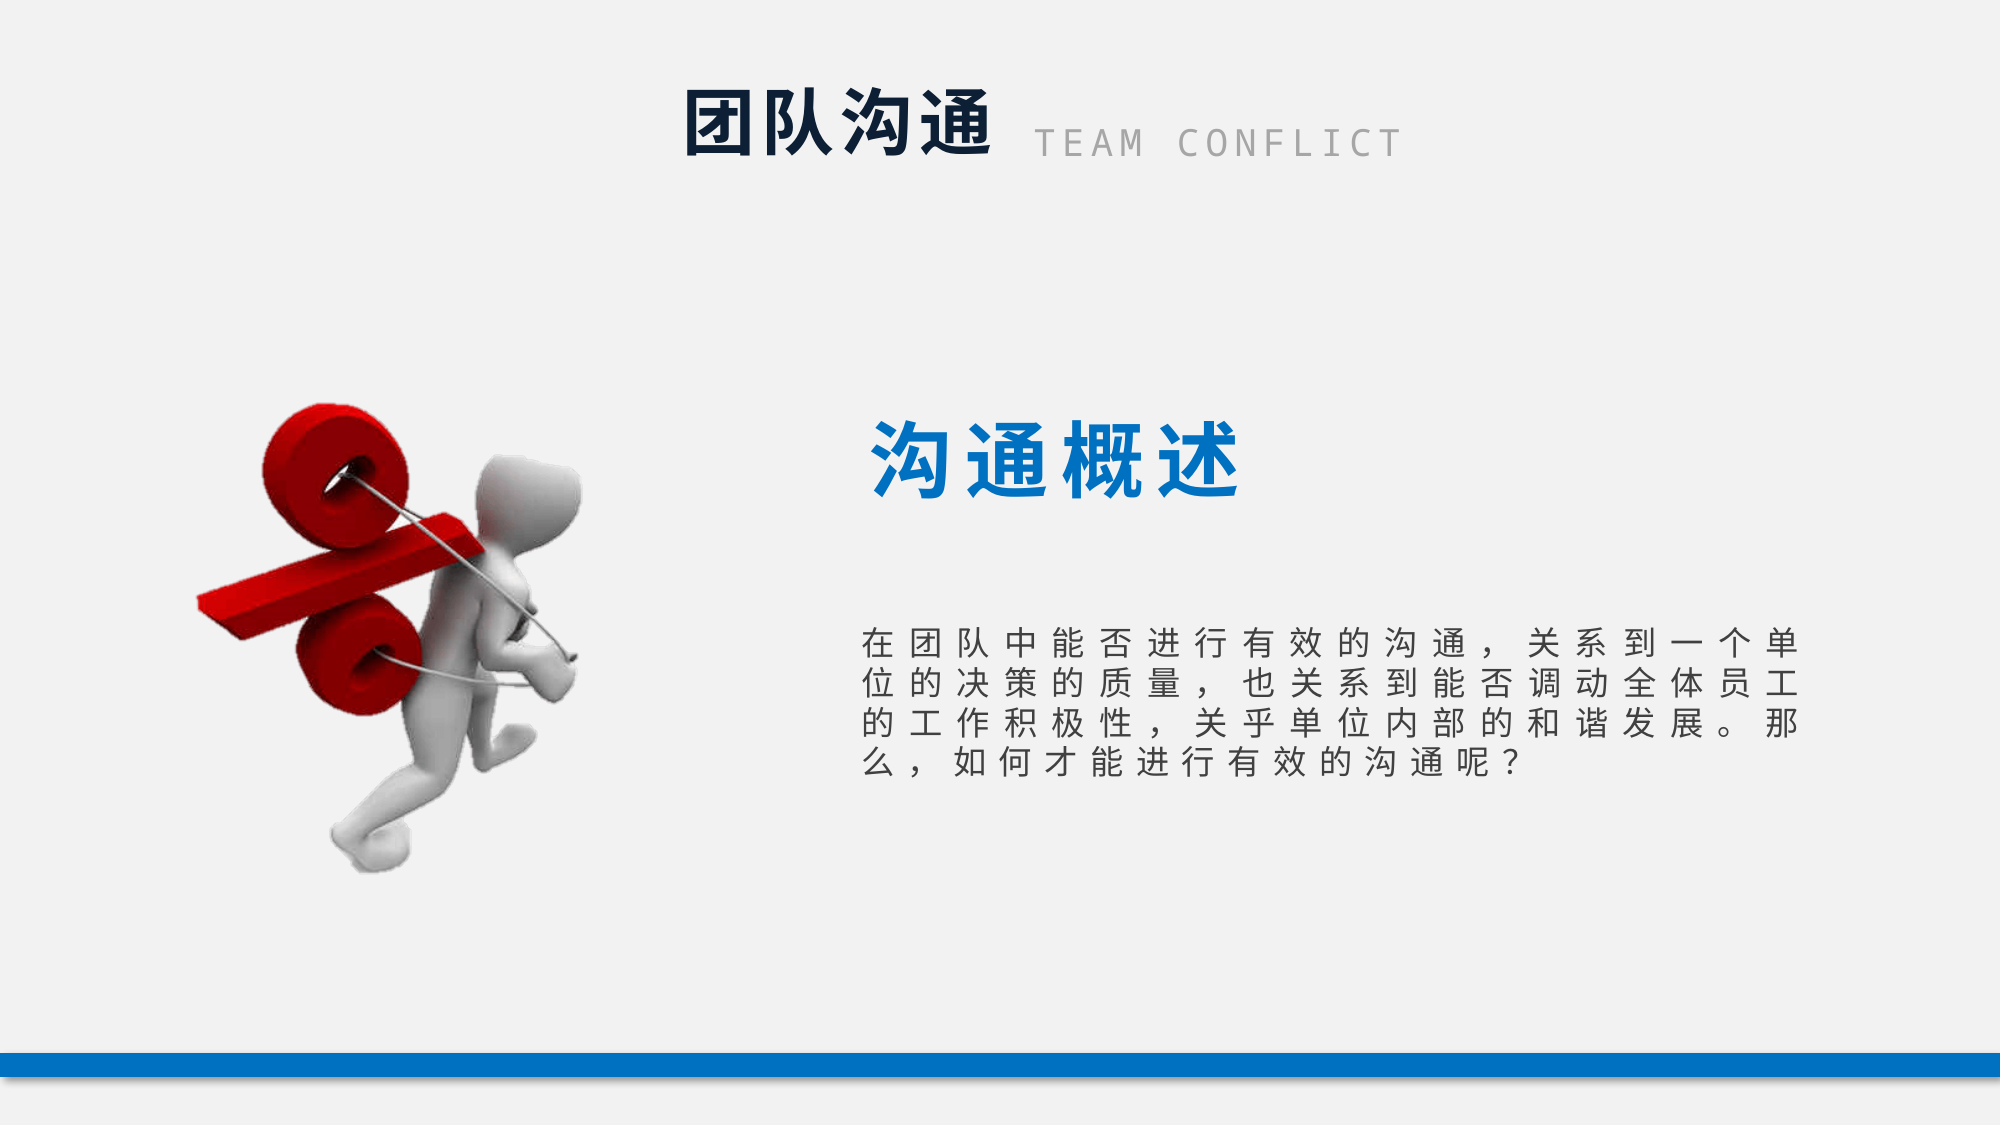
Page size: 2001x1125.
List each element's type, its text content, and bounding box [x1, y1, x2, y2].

text_box 沟通概述 [855, 401, 1256, 516]
picture [187, 322, 663, 956]
text_box 在团队中能否进行有效的沟通，关系到一个单位的决策的质量，也关系到能否调动全体员工的工作积极性，关乎单位内部的和谐发展。那么，如何才能进行有效的沟通呢？ [846, 614, 1827, 789]
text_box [662, 69, 1422, 173]
text_box [0, 1052, 2000, 1078]
